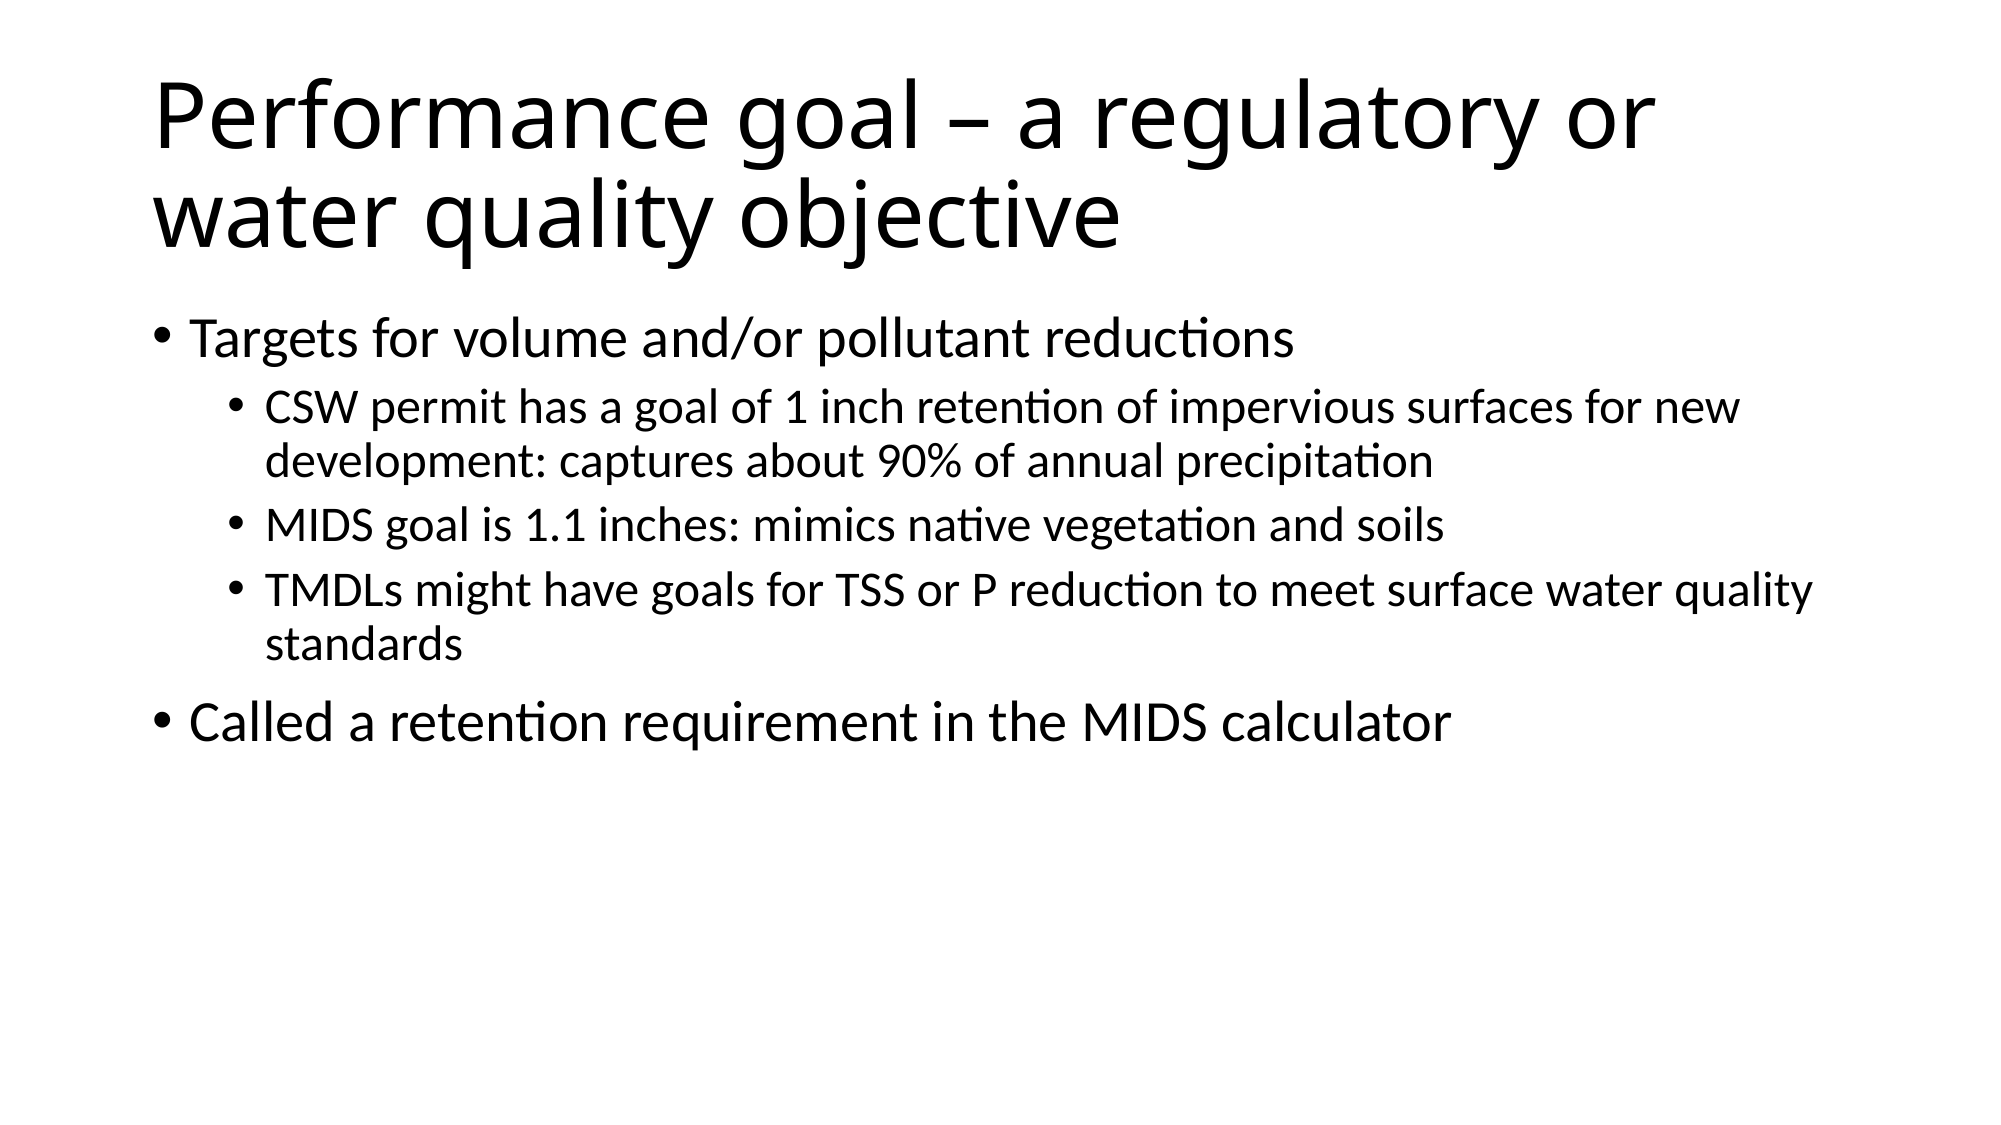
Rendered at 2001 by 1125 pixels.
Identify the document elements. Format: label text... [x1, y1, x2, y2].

list Targets for volume and/or pollutant reductions CSW permit has a goal of 1 inch retention of impervious surfaces for new development: captures about 90% of annual precipitation MIDS goal is 1.1 inches: mimics native vegetation and soils TMDLs might have goals for TSS or P reduction to meet surface water quality standards Called a retention requirement in the MIDS calculator [137, 299, 1863, 1014]
title Performance goal – a regulatory or water quality objective [137, 59, 1863, 278]
